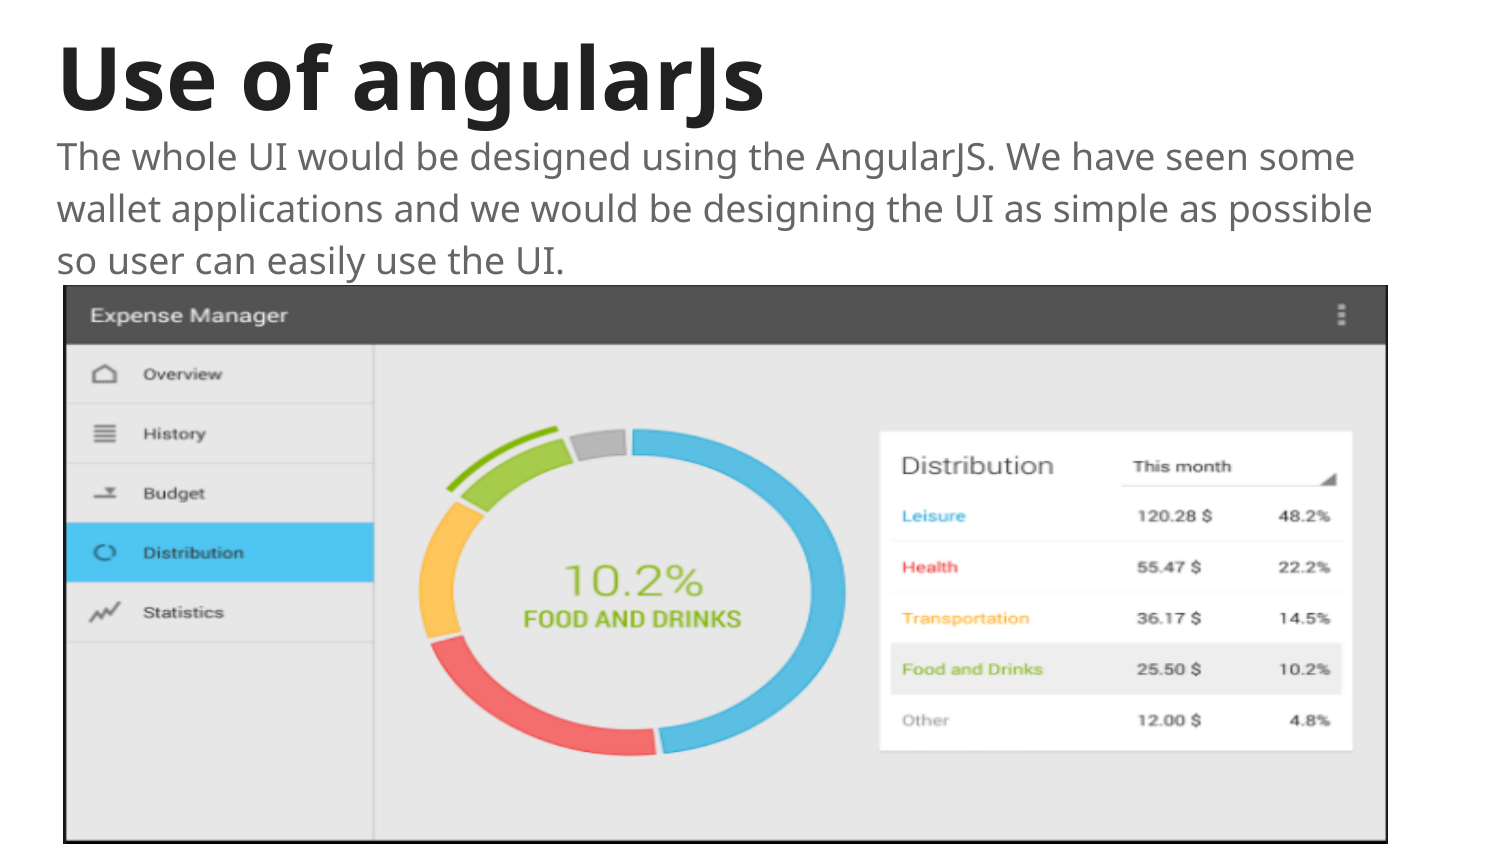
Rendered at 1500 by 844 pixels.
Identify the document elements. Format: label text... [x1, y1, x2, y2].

picture [62, 284, 1388, 844]
list The whole UI would be designed using the AngularJS. We have seen some wallet applications and we would be designing the UI as simple as possible so user can easily use the UI. [41, 111, 1440, 660]
title Use of angularJs [41, 7, 1440, 111]
